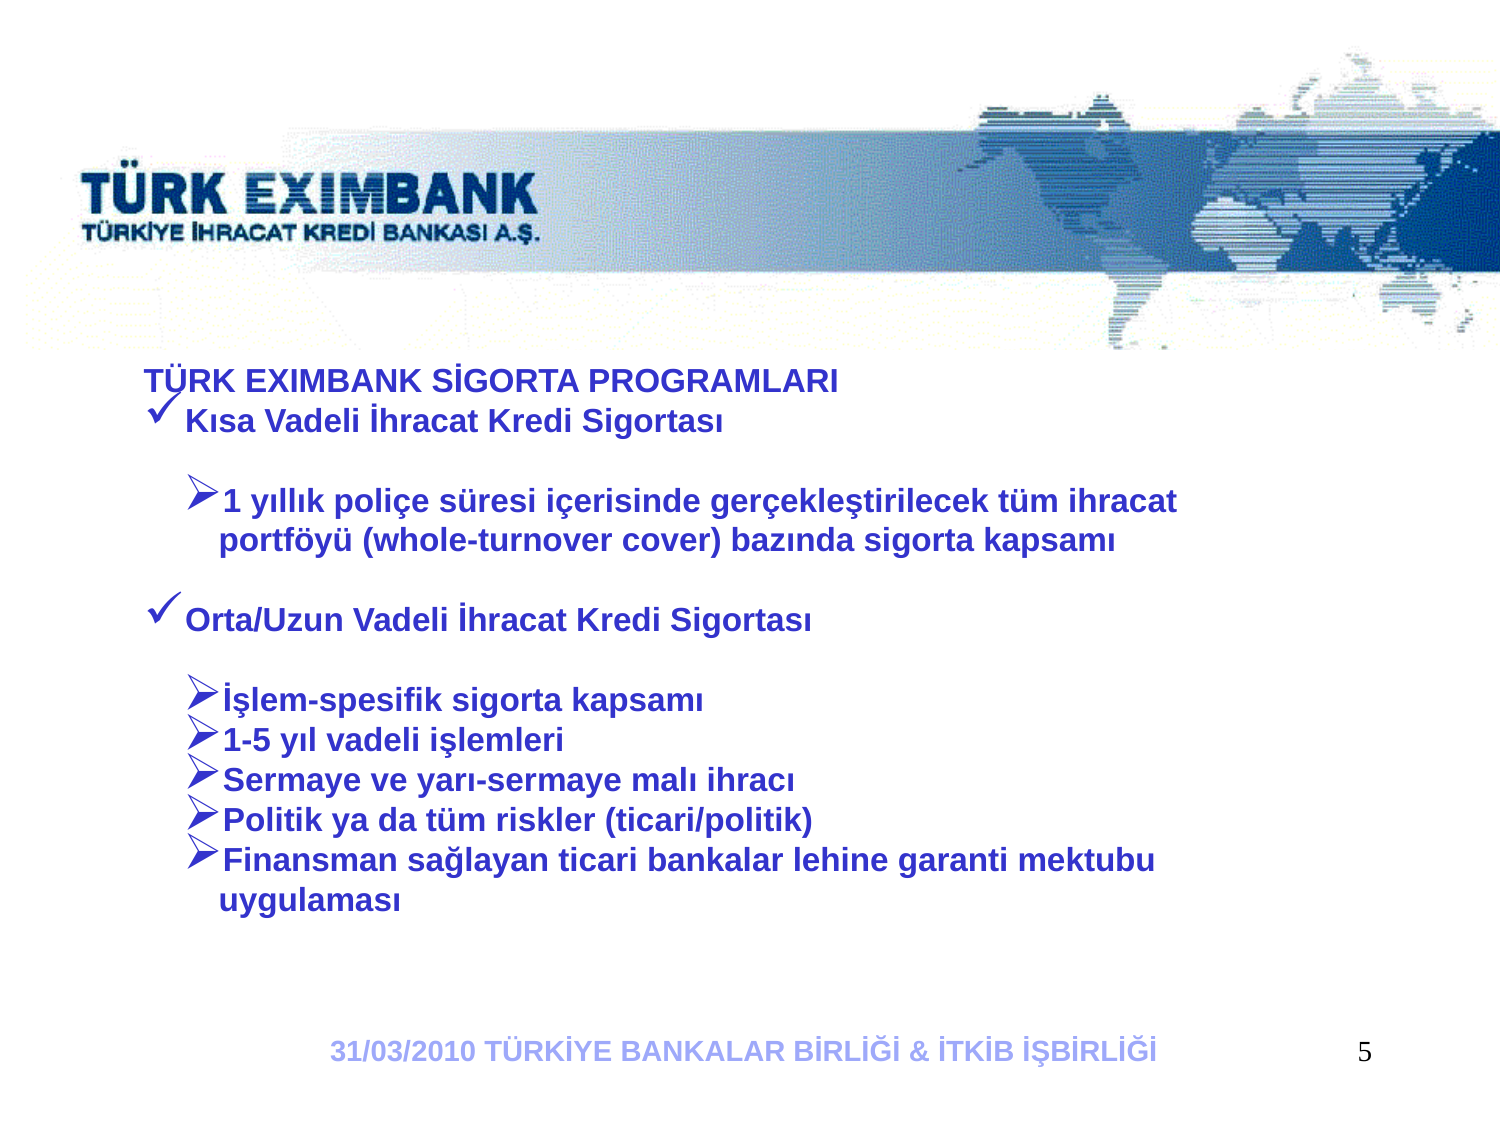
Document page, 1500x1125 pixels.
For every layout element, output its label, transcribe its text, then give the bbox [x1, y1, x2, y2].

footer 31/03/2010 TÜRKİYE BANKALAR BİRLİĞİ & İTKİB İŞBİRLİĞİ [222, 1024, 1074, 1101]
text_box TÜRK EXIMBANK SİGORTA PROGRAMLARI Kısa Vadeli İhracat Kredi Sigortası 1 yıllık poliçe süresi içerisinde gerçekleştirilecek tüm ihracat portföyü (whole-turnover cover) bazında sigorta kapsamı Orta/Uzun Vadeli İhracat Kredi Sigortası İşlem-spesifik sigorta kapsamı 1-5 yıl vadeli işlemleri Sermaye ve yarı-sermaye malı ihracı Politik ya da tüm riskler (ticari/politik) Finansman sağlayan ticari bankalar lehine garanti mektubu uygulaması [128, 351, 1229, 1011]
slide_number 5 [1074, 1024, 1388, 1101]
